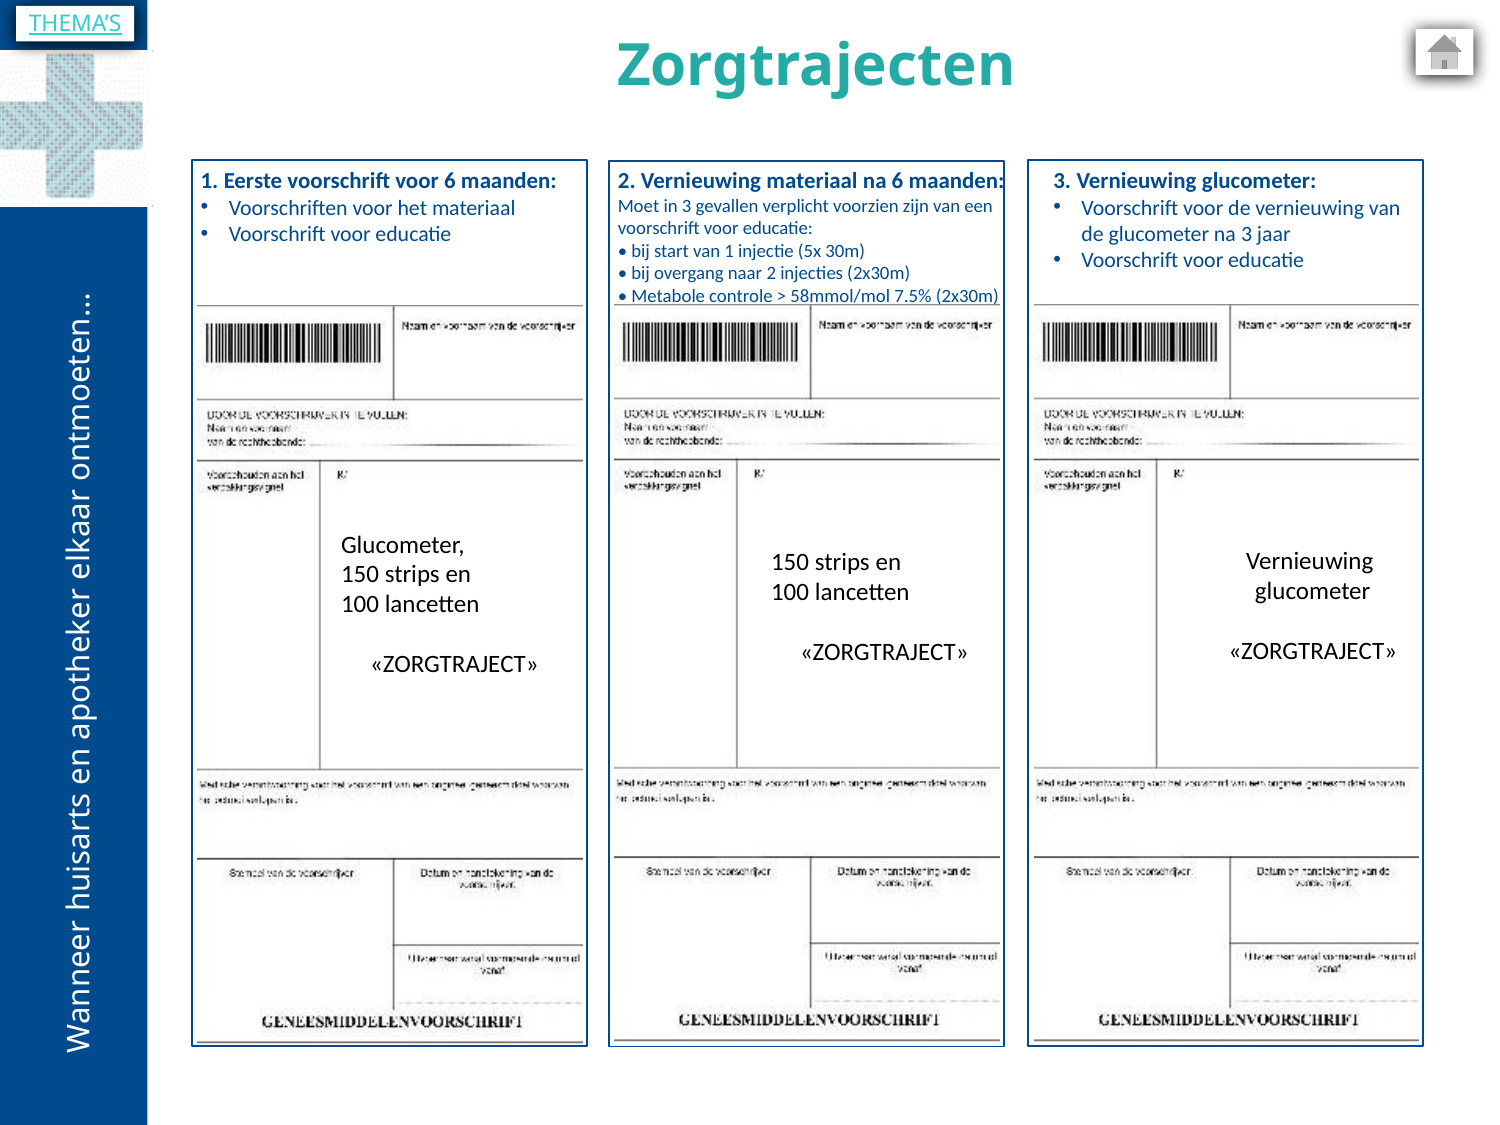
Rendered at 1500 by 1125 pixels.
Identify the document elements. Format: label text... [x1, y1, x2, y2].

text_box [194, 159, 1433, 698]
picture [614, 698, 1000, 1046]
text_box [1415, 28, 1474, 76]
text_box [583, 698, 588, 1047]
list Zorgtrajecten [174, 28, 1458, 121]
text_box [1027, 698, 1424, 1047]
text_box THEMA’S [15, 5, 135, 42]
text_box [191, 159, 197, 1047]
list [197, 698, 583, 1048]
picture [1033, 698, 1420, 1046]
picture [0, 50, 154, 207]
text_box [608, 698, 1005, 1047]
